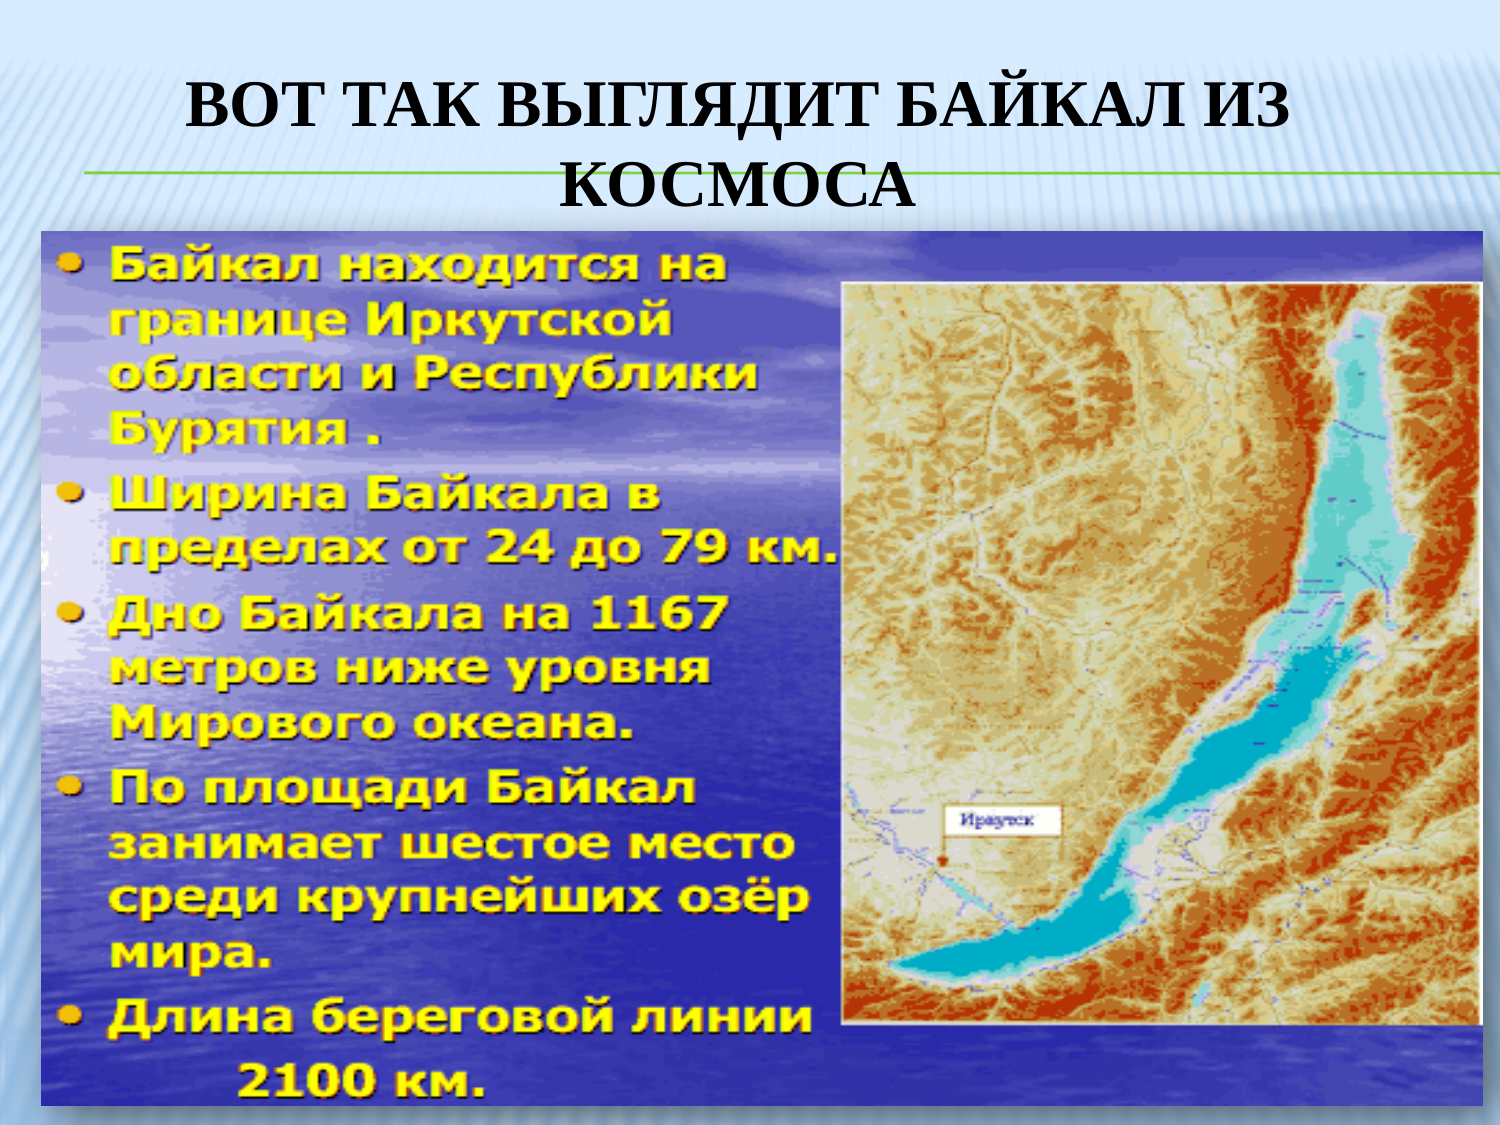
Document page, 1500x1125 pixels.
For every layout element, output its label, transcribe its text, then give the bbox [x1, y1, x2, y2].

picture [40, 231, 1483, 1107]
title Вот так выглядит Байкал из космоса [135, 66, 1341, 213]
